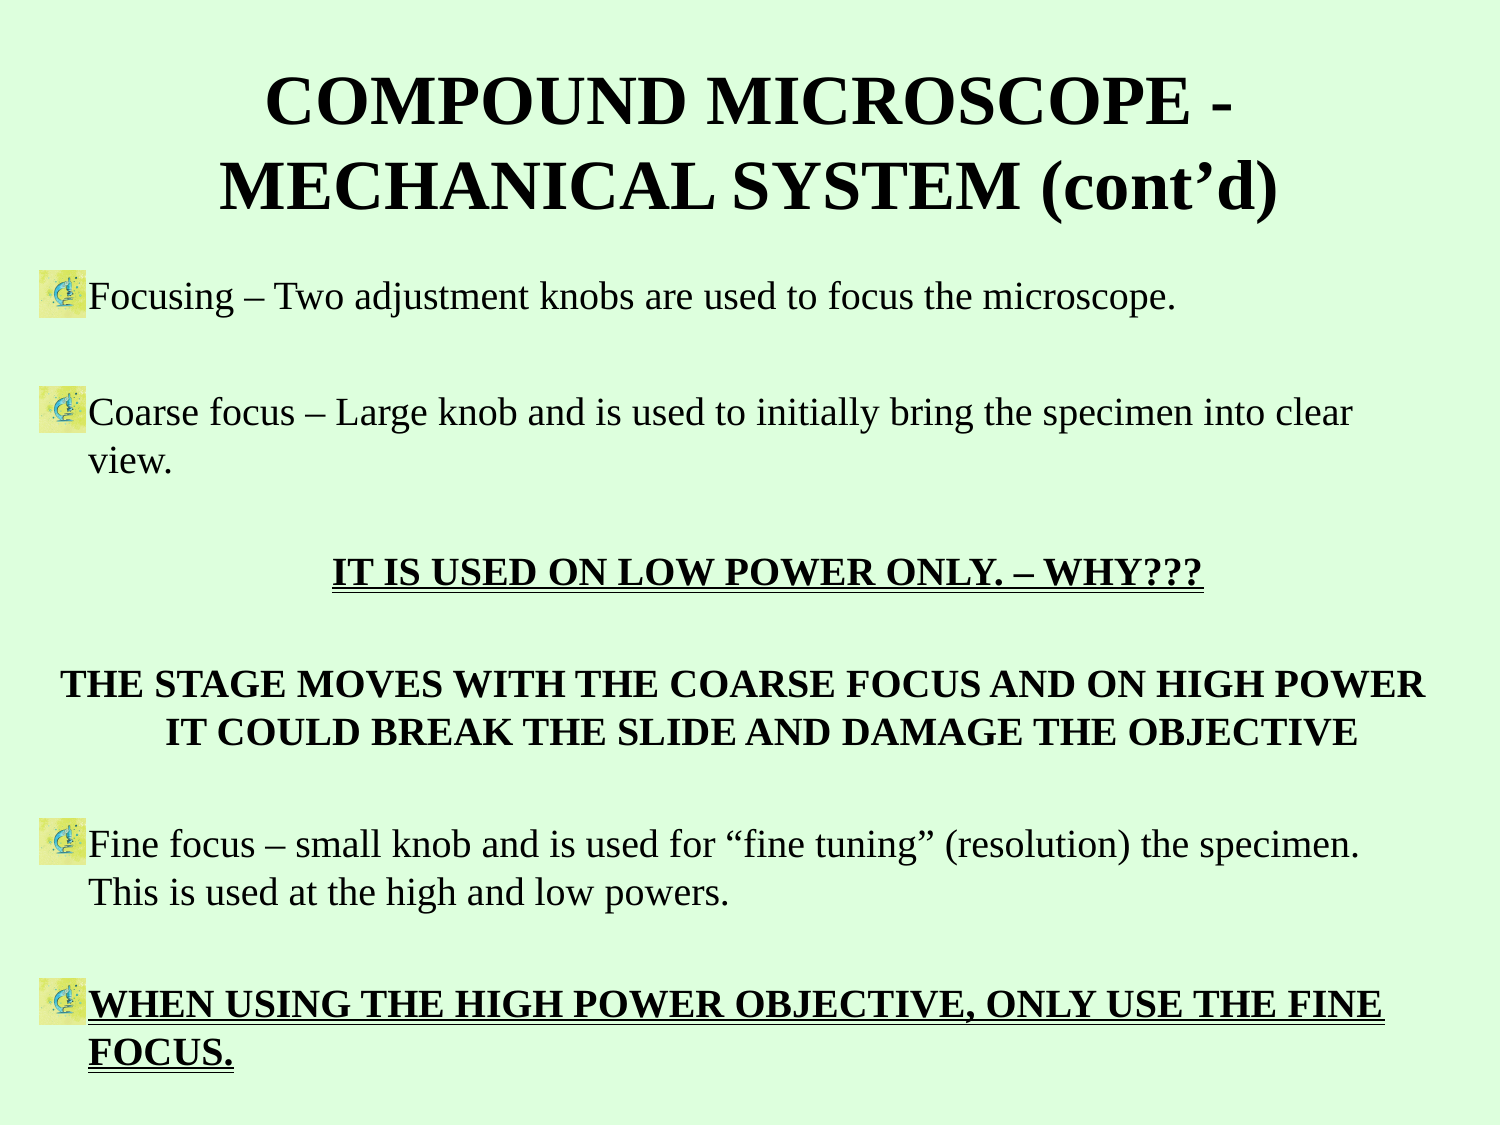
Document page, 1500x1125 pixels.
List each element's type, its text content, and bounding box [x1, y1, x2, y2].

title COMPOUND MICROSCOPE - MECHANICAL SYSTEM (cont’d) [75, 45, 1425, 233]
picture [39, 818, 86, 865]
picture [39, 978, 86, 1025]
list Focusing – Two adjustment knobs are used to focus the microscope. Coarse focus – Large knob and is used to initially bring the specimen into clear view. IT IS USED ON LOW POWER ONLY. – WHY??? THE STAGE MOVES WITH THE COARSE FOCUS AND ON HIGH POWER IT COULD BREAK THE SLIDE AND DAMAGE THE OBJECTIVE Fine focus – small knob and is used for “fine tuning” (resolution) the specimen. This is used at the high and low powers. WHEN USING THE HIGH POWER OBJECTIVE, ONLY USE THE FINE FOCUS. [24, 262, 1463, 1088]
picture [39, 270, 86, 318]
picture [39, 386, 86, 433]
